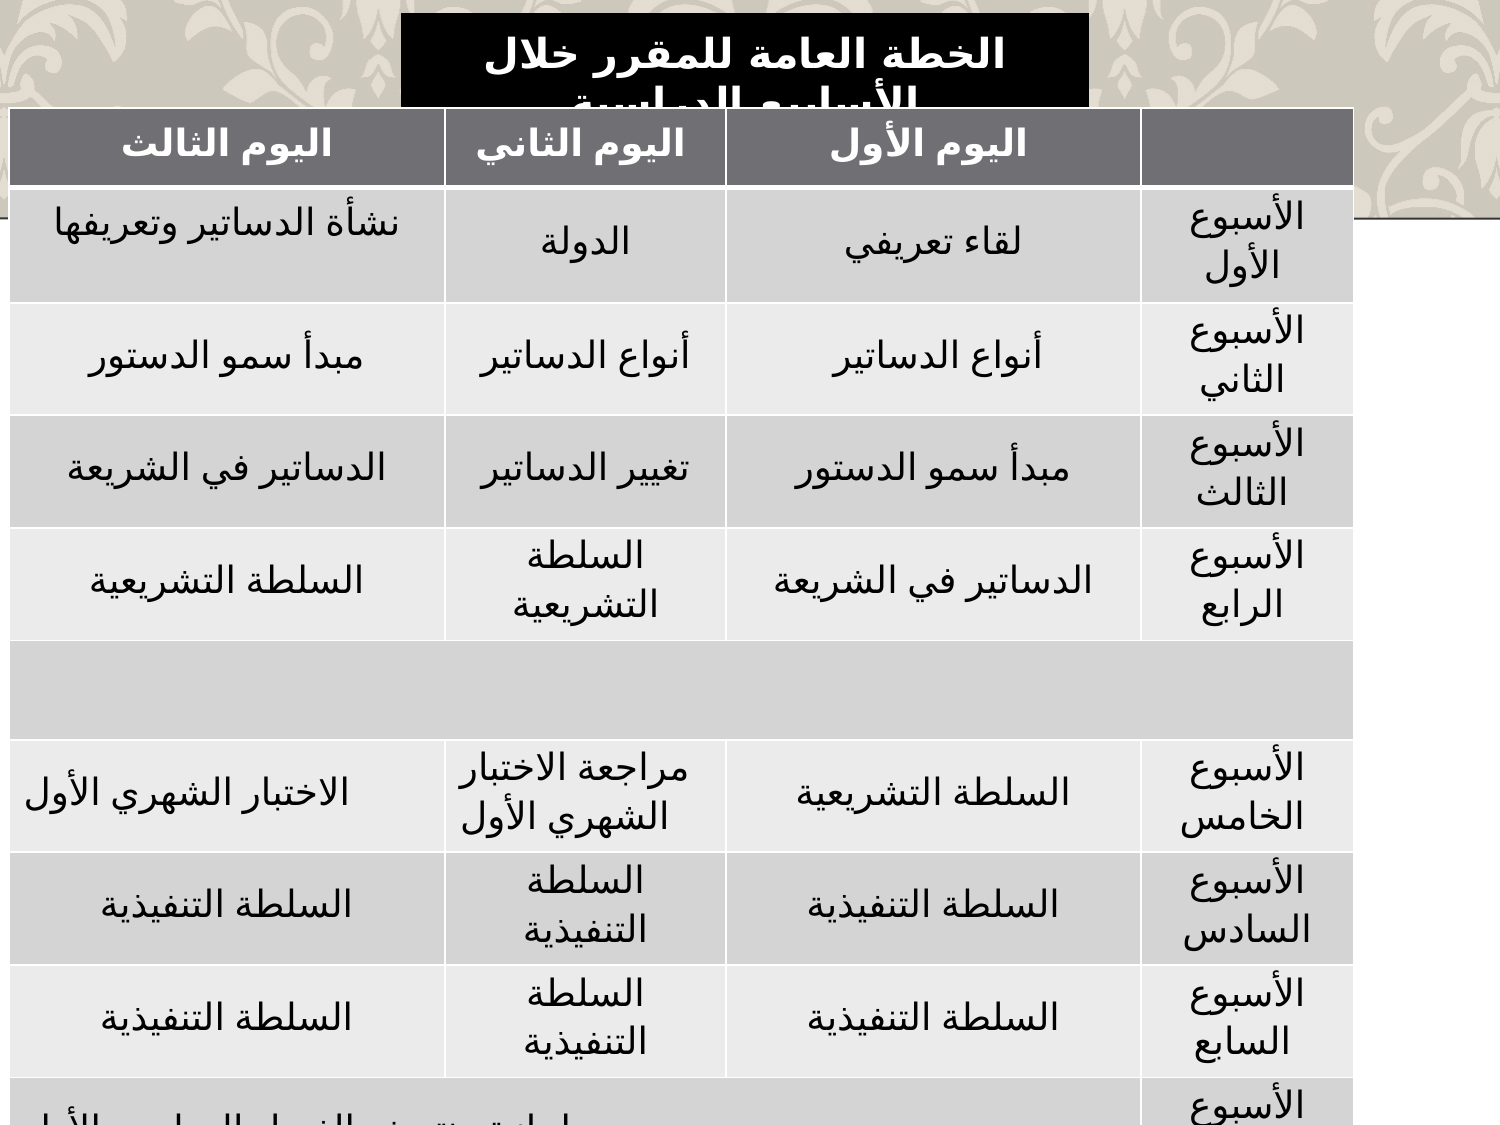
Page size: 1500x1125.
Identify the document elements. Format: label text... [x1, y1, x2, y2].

table_cell السلطة التشريعية [10, 529, 444, 640]
table_cell السلطة التنفيذية [446, 853, 725, 964]
table_cell السلطة التنفيذية [10, 966, 444, 1077]
table_cell الأسبوع الخامس [1142, 741, 1353, 851]
table_cell الأسبوع الرابع [1142, 529, 1353, 640]
table_cell الدساتير في الشريعة [727, 529, 1140, 640]
table_cell السلطة التنفيذية [10, 853, 444, 964]
table_cell تغيير الدساتير [446, 416, 725, 527]
table_cell مراجعة الاختبار الشهري الأول [446, 741, 725, 851]
table_cell الدساتير في الشريعة [10, 416, 444, 527]
table_header اليوم الثاني [446, 109, 725, 185]
table_cell أنواع الدساتير [446, 304, 725, 414]
table_cell الأسبوع الأول [1142, 190, 1353, 302]
table_cell مبدأ سمو الدستور [10, 304, 444, 414]
table_header [1142, 109, 1353, 185]
table_cell لقاء تعريفي [727, 190, 1140, 302]
table_cell إجازة منتصف الفصل الدراسي الأول [10, 1078, 1140, 1125]
table_cell السلطة التنفيذية [446, 966, 725, 1077]
table_cell أنواع الدساتير [727, 304, 1140, 414]
table_cell الأسبوع الثاني [1142, 304, 1353, 414]
table_header اليوم الأول [727, 109, 1140, 185]
table_cell السلطة التنفيذية [727, 966, 1140, 1077]
table_cell السلطة التشريعية [446, 529, 725, 640]
table_cell الأسبوع الثالث [1142, 416, 1353, 527]
table_cell الاختبار الشهري الأول [10, 741, 444, 851]
table_cell [10, 641, 1353, 739]
table_cell الأسبوع السابع [1142, 966, 1353, 1077]
title الخطة العامة للمقرر خلال الأسابيع الدراسية [401, 13, 1089, 107]
table_cell السلطة التنفيذية [727, 853, 1140, 964]
table_header اليوم الثالث [10, 109, 444, 185]
table_cell الأسبوع السادس [1142, 853, 1353, 964]
table_cell نشأة الدساتير وتعريفها [10, 190, 444, 302]
table_cell الدولة [446, 190, 725, 302]
table_cell مبدأ سمو الدستور [727, 416, 1140, 527]
table_cell الأسبوع الثامن [1142, 1078, 1353, 1125]
table_cell السلطة التشريعية [727, 741, 1140, 851]
